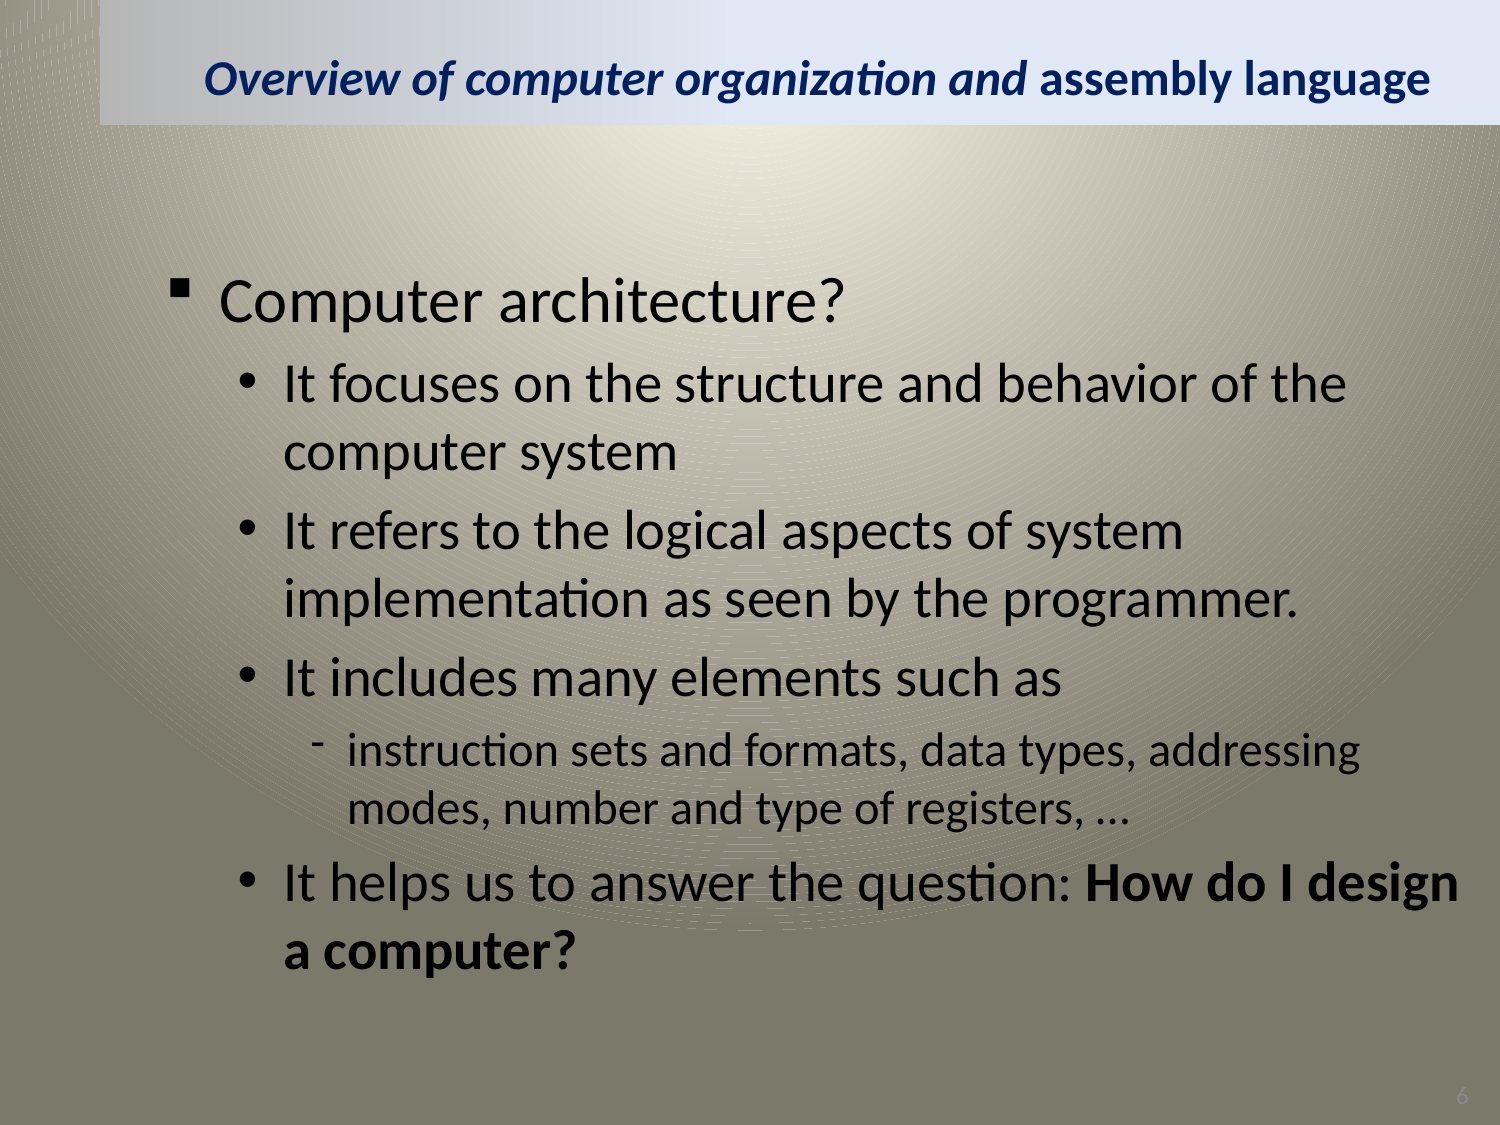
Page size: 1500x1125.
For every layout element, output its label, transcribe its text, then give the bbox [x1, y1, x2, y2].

list Computer architecture? It focuses on the structure and behavior of the computer system It refers to the logical aspects of system implementation as seen by the programmer. It includes many elements such as instruction sets and formats, data types, addressing modes, number and type of registers, … It helps us to answer the question: How do I design a computer? [150, 249, 1488, 993]
title Overview of computer organization and assembly language [135, 37, 1500, 113]
